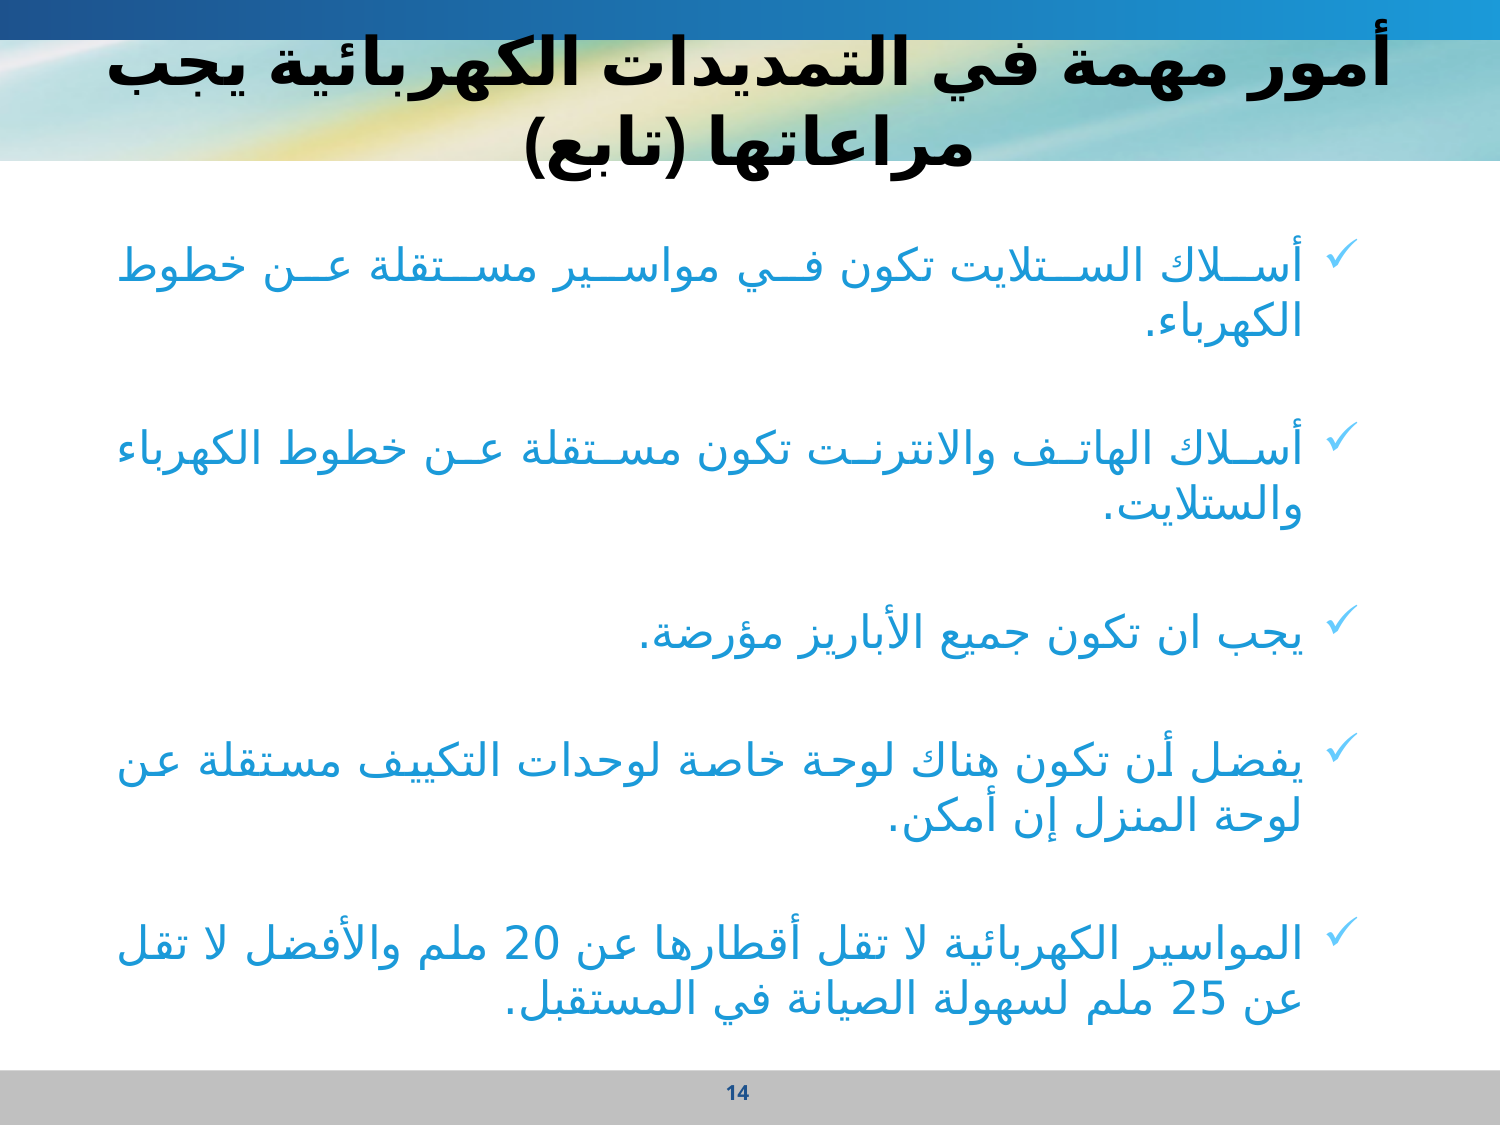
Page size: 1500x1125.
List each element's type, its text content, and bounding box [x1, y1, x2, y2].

title أمور مهمة في التمديدات الكهربائية يجب مراعاتها (تابع) [75, 52, 1425, 145]
slide_number 14 [562, 1072, 913, 1115]
list أسلاك الستلايت تكون في مواسير مستقلة عن خطوط الكهرباء. أسلاك الهاتف والانترنت تكون مستقلة عن خطوط الكهرباء والستلايت. يجب ان تكون جميع الأباريز مؤرضة. يفضل أن تكون هناك لوحة خاصة لوحدات التكييف مستقلة عن لوحة المنزل إن أمكن. المواسير الكهربائية لا تقل أقطارها عن 20 ملم والأفضل لا تقل عن 25 ملم لسهولة الصيانة في المستقبل. [101, 228, 1386, 1025]
picture [0, 39, 1500, 161]
